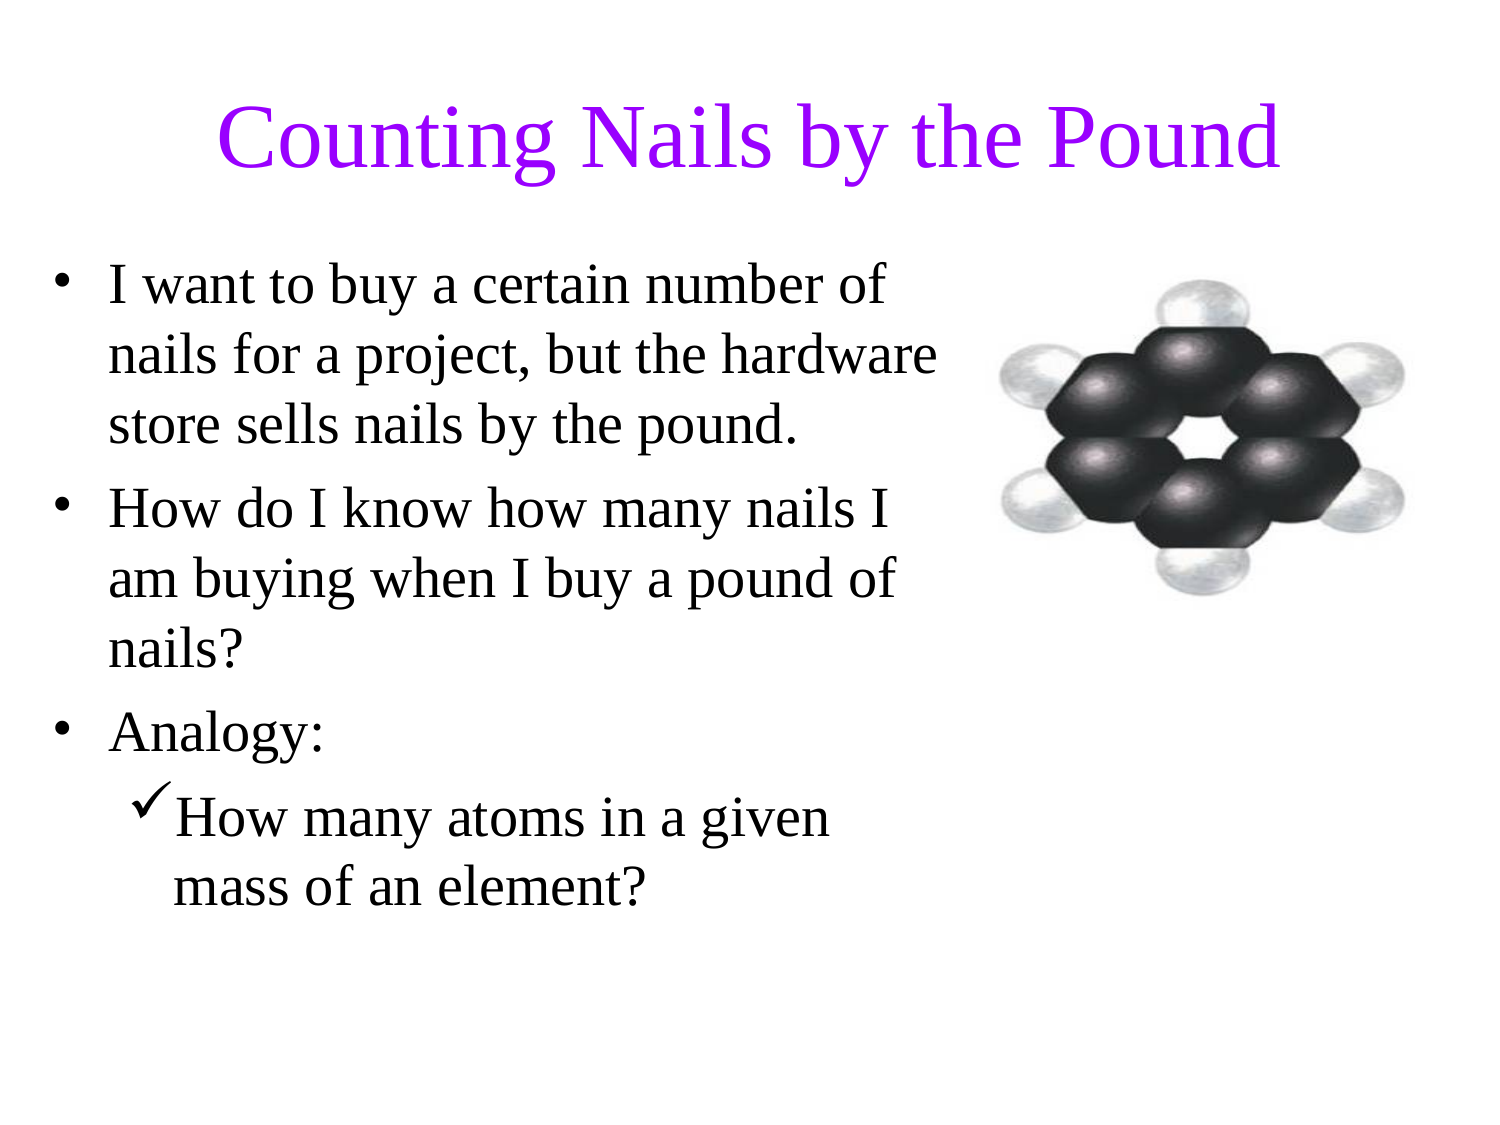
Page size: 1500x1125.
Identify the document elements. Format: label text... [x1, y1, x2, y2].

text_box I want to buy a certain number of nails for a project, but the hardware store sells nails by the pound. How do I know how many nails I am buying when I buy a pound of nails? Analogy: How many atoms in a given mass of an element? [37, 237, 975, 975]
text_box Counting Nails by the Pound [112, 37, 1388, 225]
picture [962, 249, 1424, 620]
